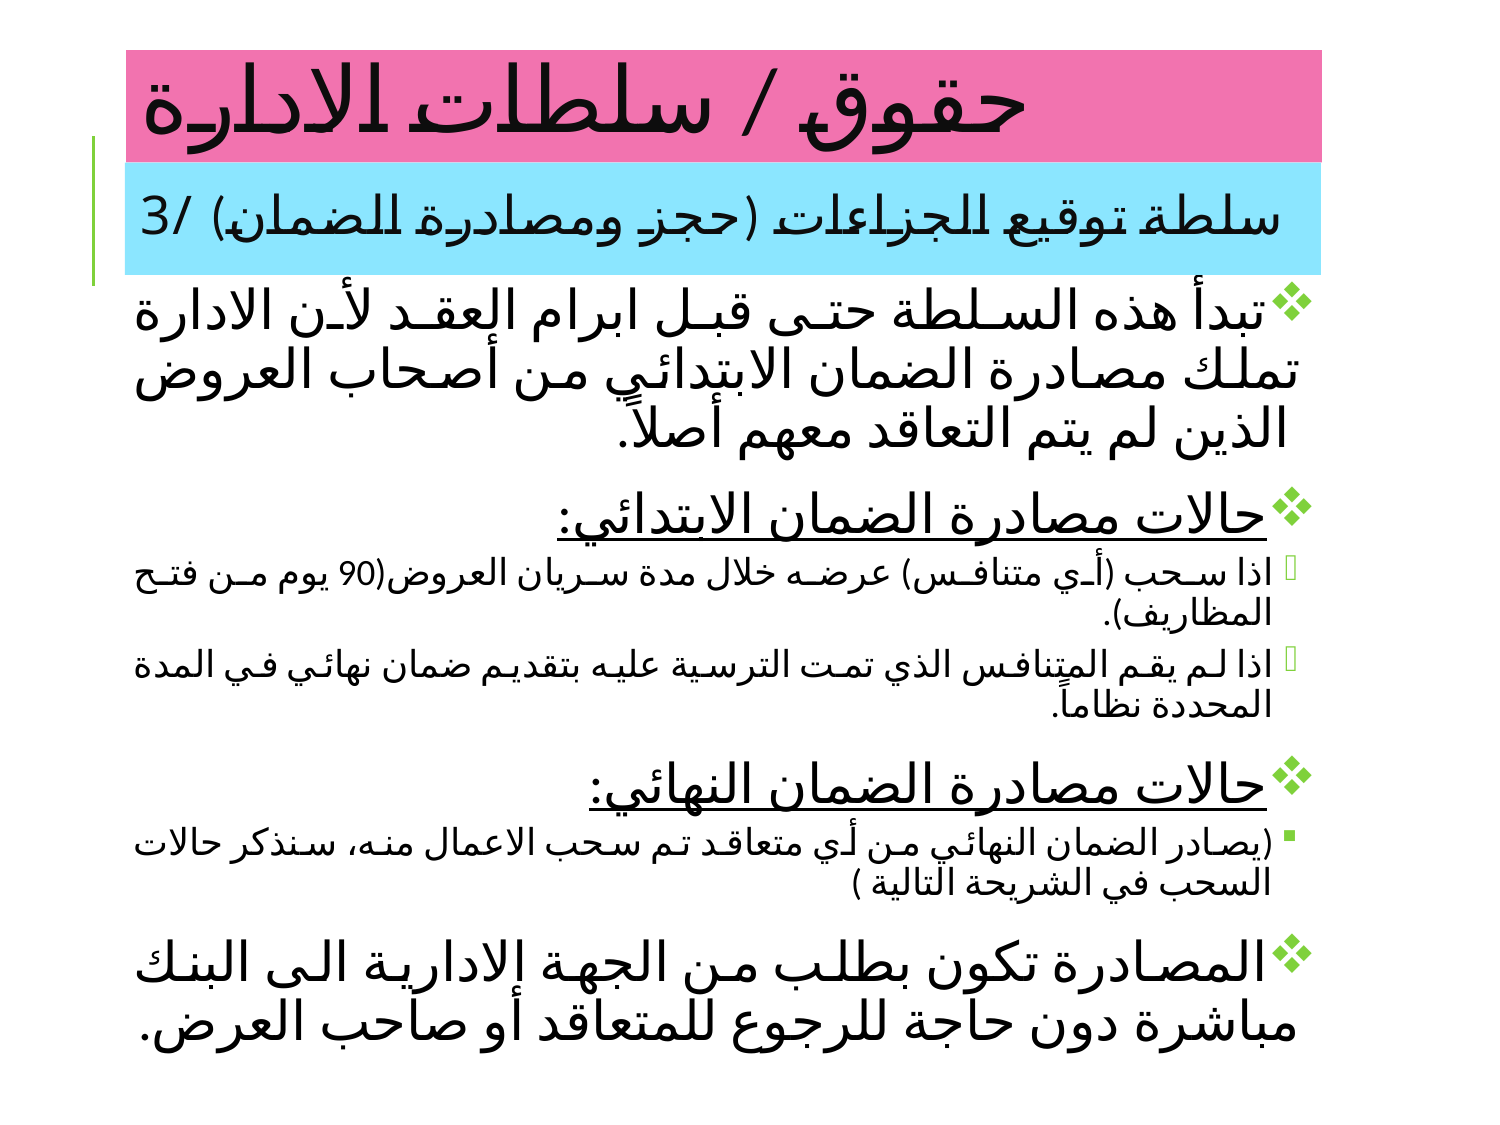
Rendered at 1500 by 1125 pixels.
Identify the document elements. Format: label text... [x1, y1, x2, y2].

text_box 3/ سلطة توقيع الجزاءات (حجز ومصادرة الضمان) [124, 162, 1321, 275]
list تبدأ هذه السلطة حتى قبل ابرام العقد لأن الادارة تملك مصادرة الضمان الابتدائي من أصحاب العروض الذين لم يتم التعاقد معهم أصلاً. حالات مصادرة الضمان الابتدائي: اذا سحب (أي متنافس) عرضه خلال مدة سريان العروض(90 يوم من فتح المظاريف). اذا لم يقم المتنافس الذي تمت الترسية عليه بتقديم ضمان نهائي في المدة المحددة نظاماً. حالات مصادرة الضمان النهائي: (يصادر الضمان النهائي من أي متعاقد تم سحب الاعمال منه، سنذكر حالات السحب في الشريحة التالية ) المصادرة تكون بطلب من الجهة الادارية الى البنك مباشرة دون حاجة للرجوع للمتعاقد أو صاحب العرض. [126, 275, 1322, 1088]
title حقوق / سلطات الادارة [126, 50, 1322, 163]
